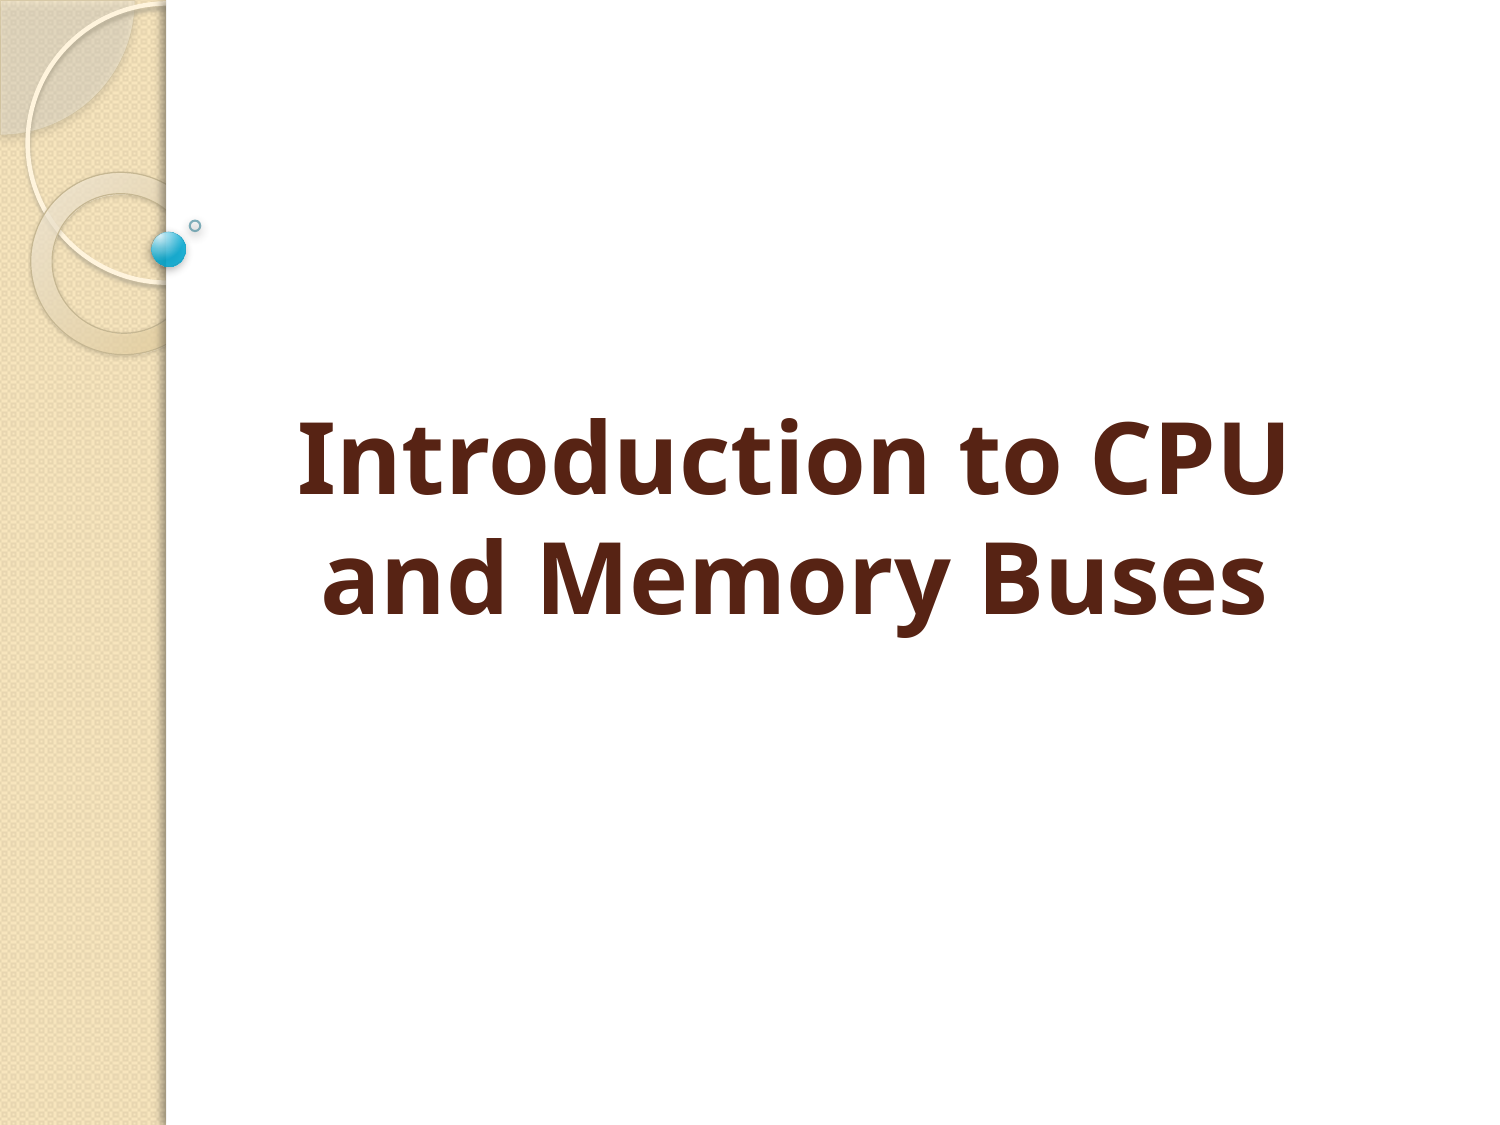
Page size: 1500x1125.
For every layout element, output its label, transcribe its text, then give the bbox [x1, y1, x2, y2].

title Introduction to CPU and Memory Buses [187, 299, 1403, 642]
